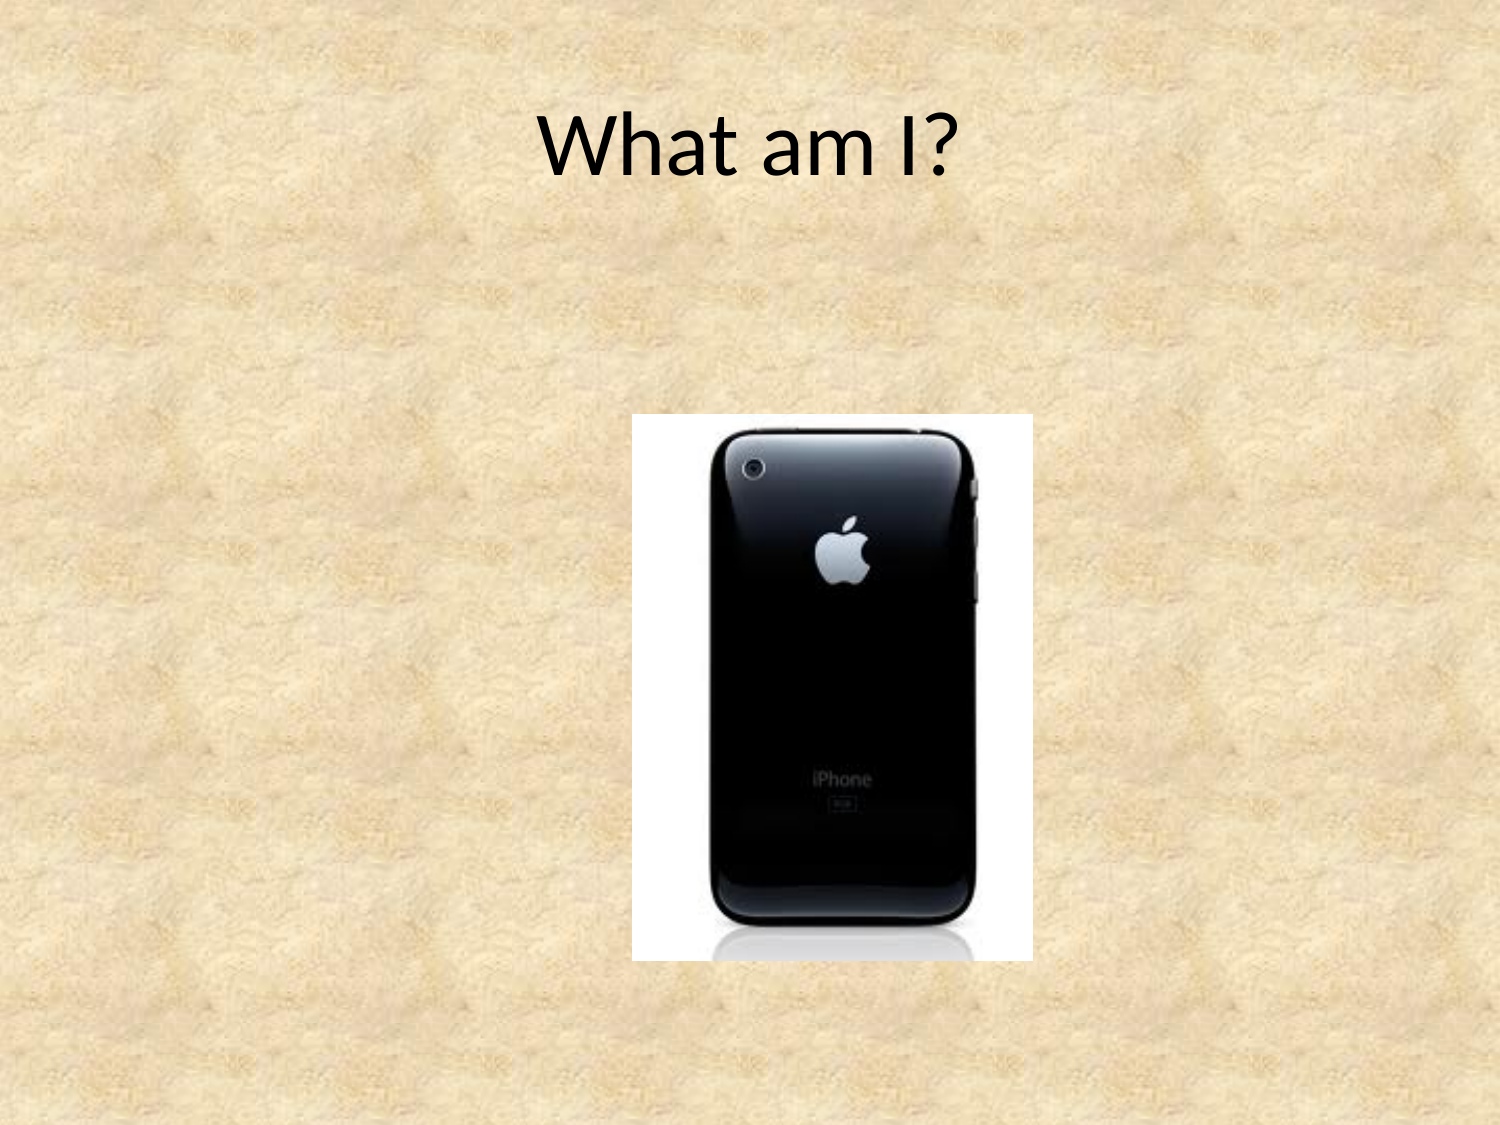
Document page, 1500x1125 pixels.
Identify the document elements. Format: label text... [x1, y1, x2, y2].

picture [0, 0, 1500, 1125]
title What am I? [75, 45, 1425, 233]
